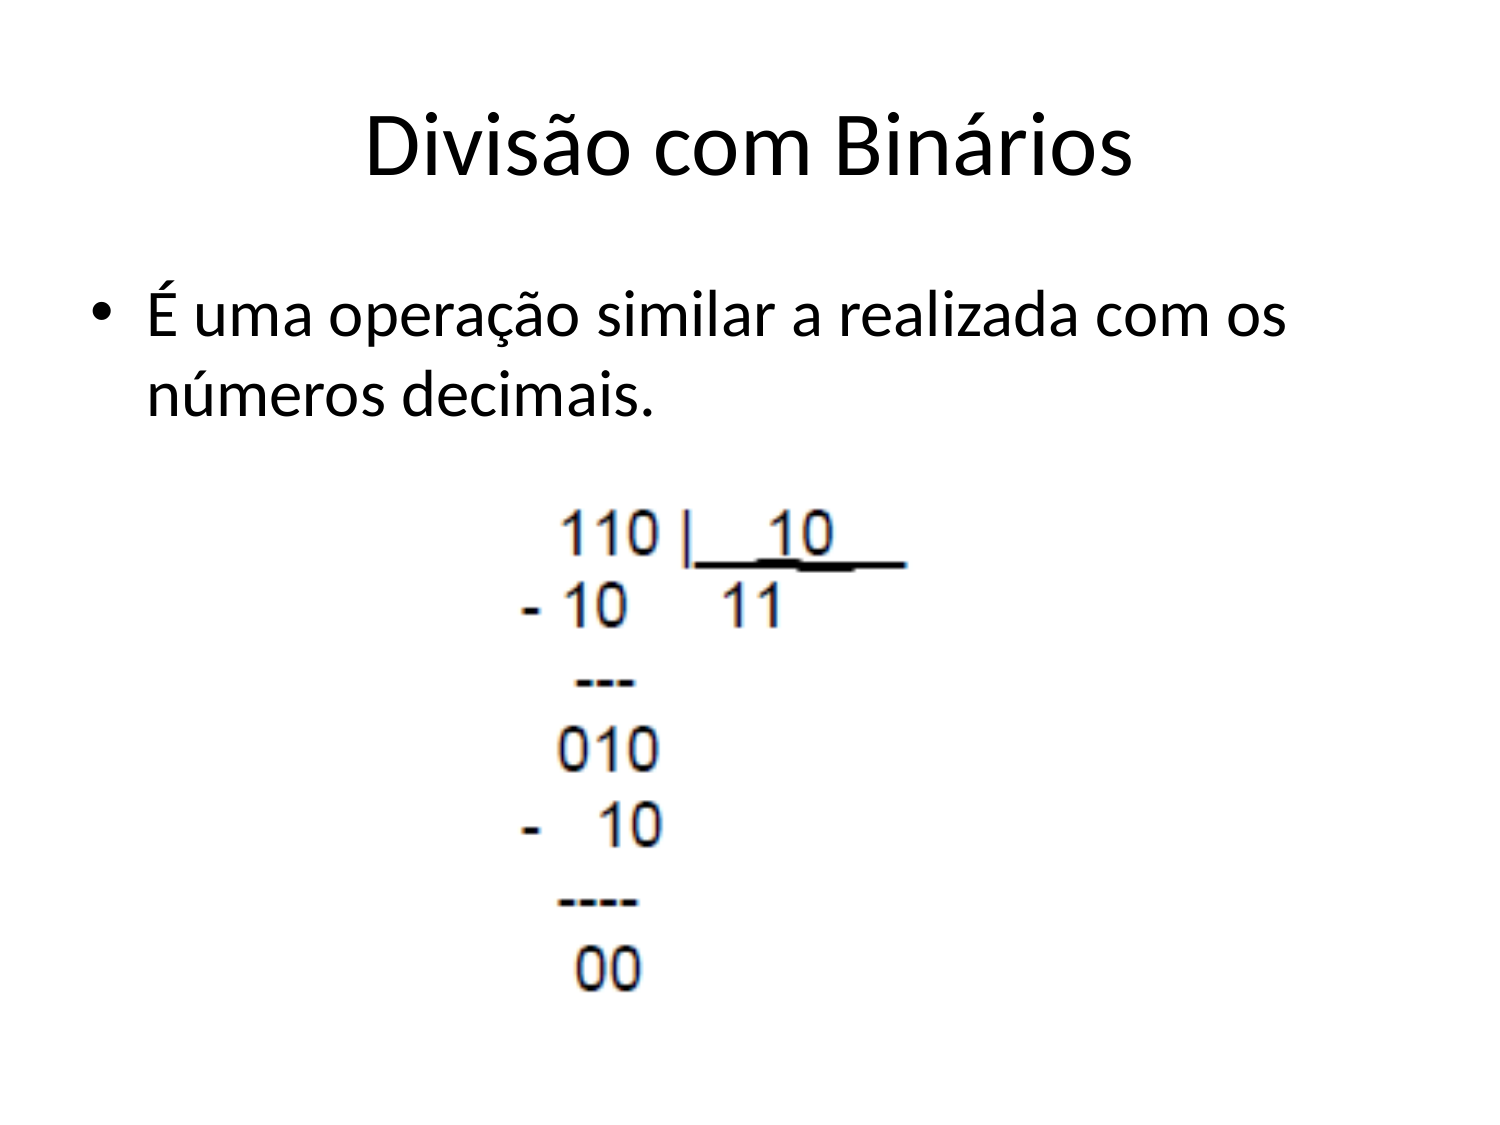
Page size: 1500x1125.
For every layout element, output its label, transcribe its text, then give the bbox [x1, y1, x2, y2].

picture [489, 491, 936, 1071]
list É uma operação similar a realizada com os números decimais. [75, 262, 1425, 1005]
title Divisão com Binários [75, 45, 1425, 233]
